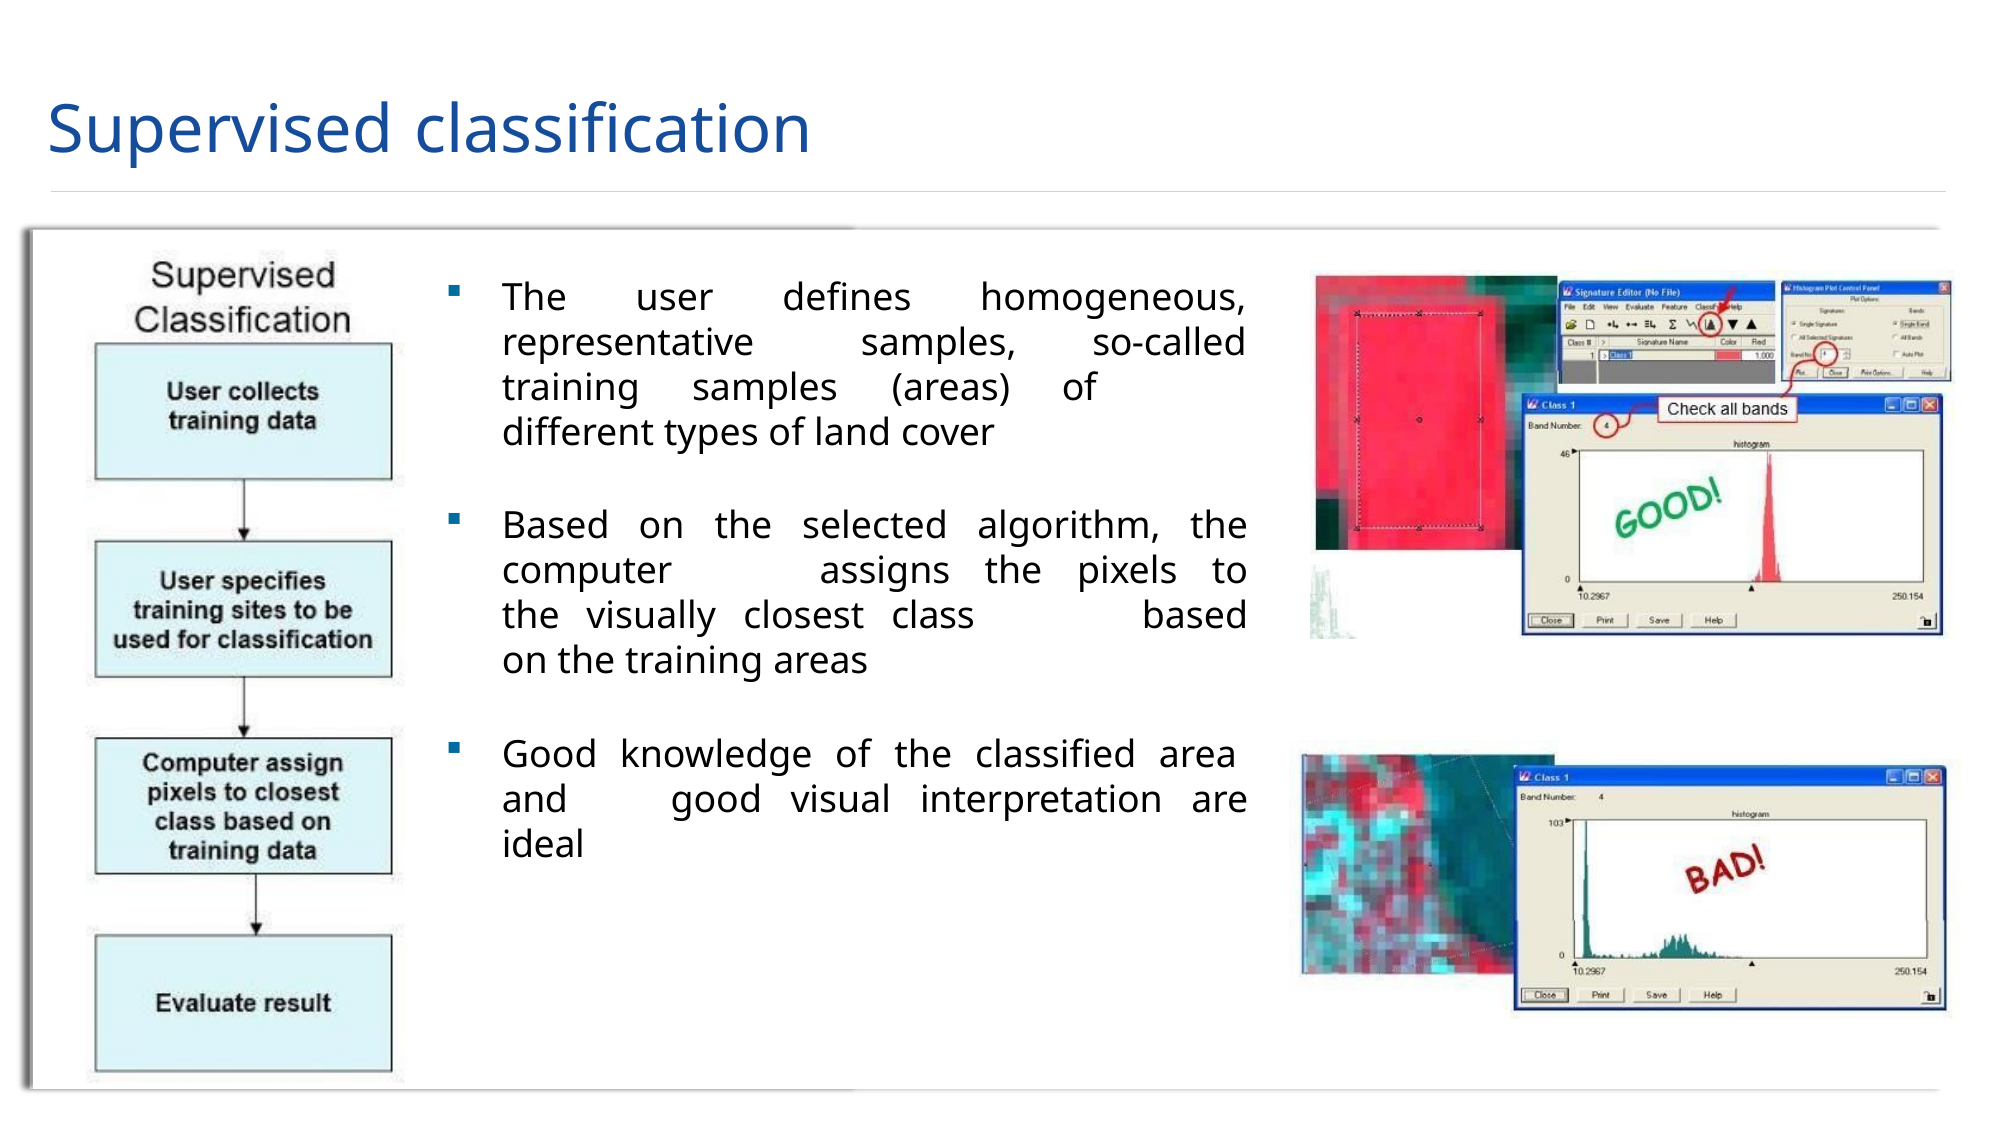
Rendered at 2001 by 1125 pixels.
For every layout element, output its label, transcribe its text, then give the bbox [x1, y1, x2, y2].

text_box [865, 223, 1946, 1096]
picture [60, 237, 416, 1083]
title Supervised classification [47, 38, 1953, 228]
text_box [16, 220, 863, 1098]
picture [1310, 269, 1955, 640]
picture [1288, 740, 1962, 1019]
